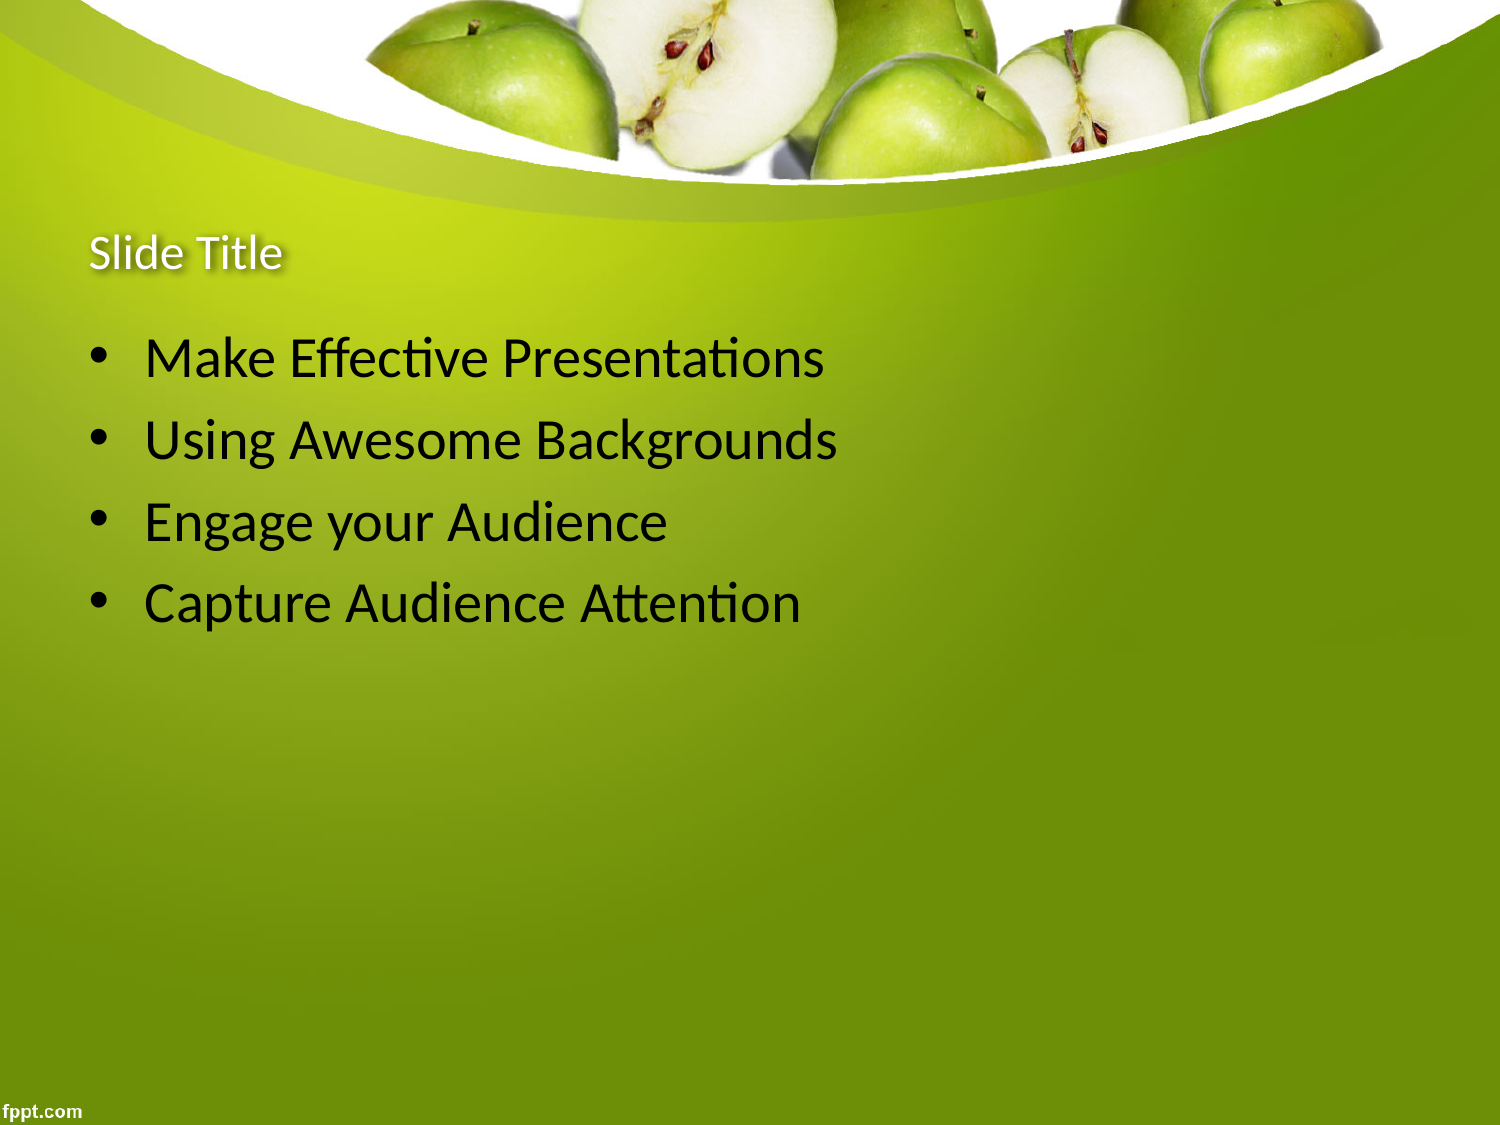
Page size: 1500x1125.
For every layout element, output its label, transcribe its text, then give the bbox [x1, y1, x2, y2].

list Make Effective Presentations Using Awesome Backgrounds Engage your Audience Capture Audience Attention [73, 311, 1424, 989]
title Slide Title [73, 211, 1424, 287]
picture [0, 0, 1500, 1125]
